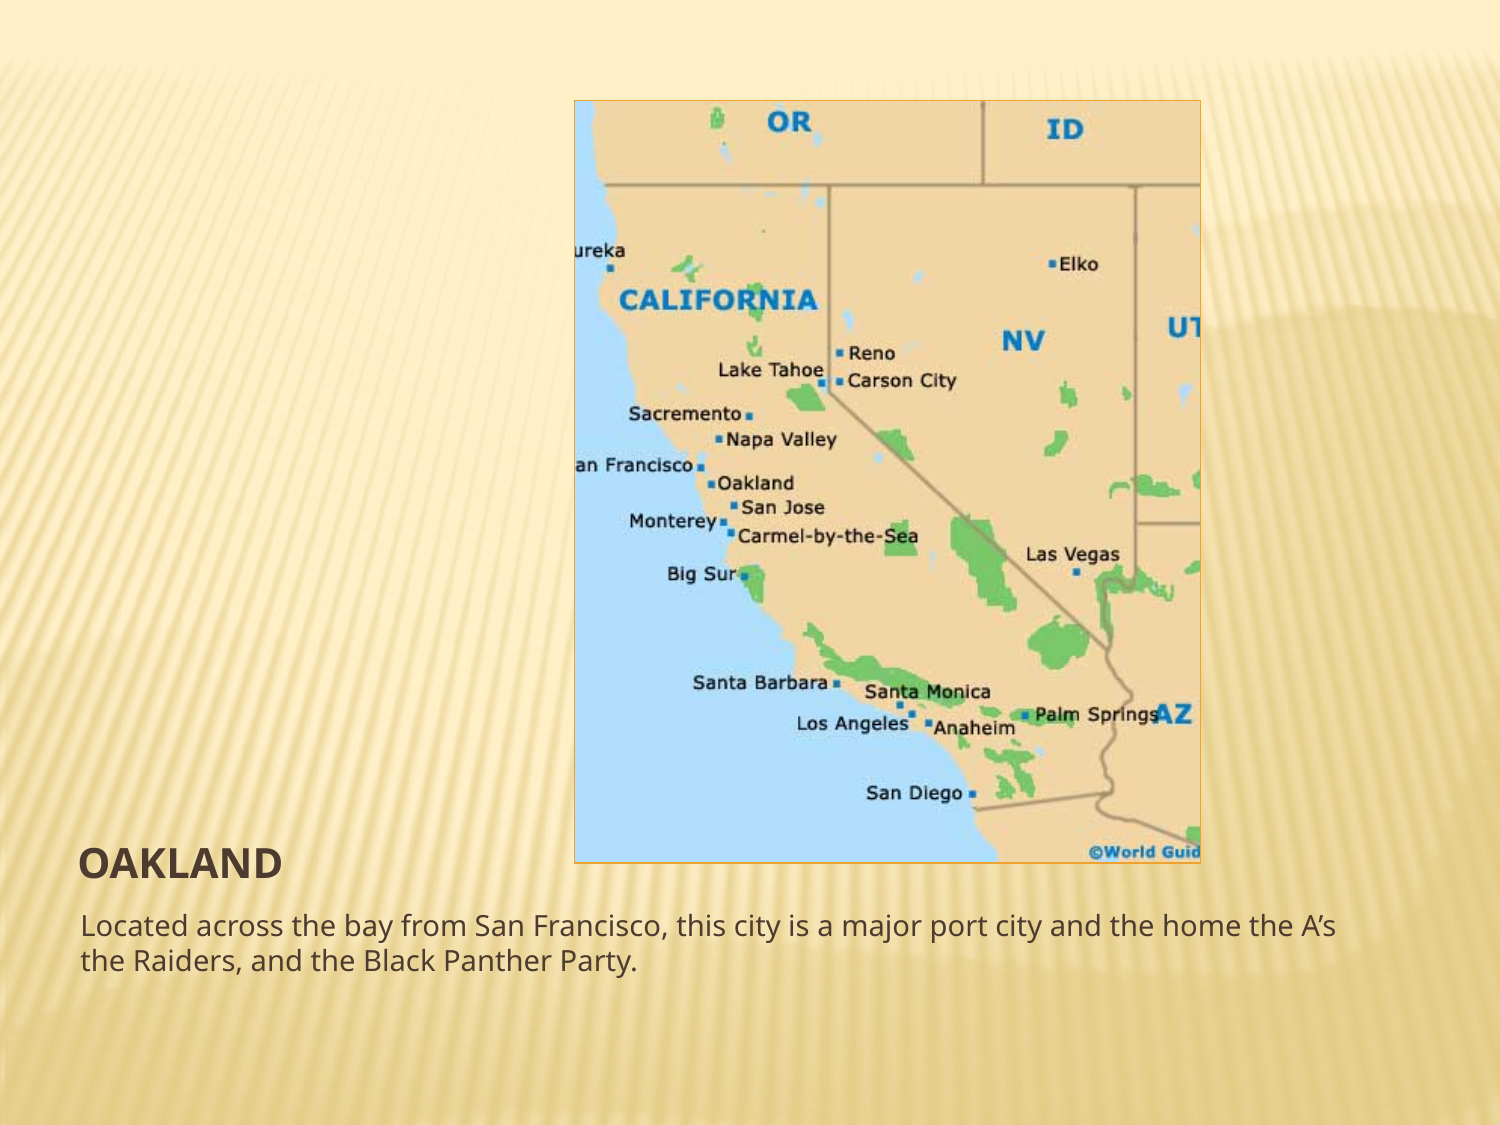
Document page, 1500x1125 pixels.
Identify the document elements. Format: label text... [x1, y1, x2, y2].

list Located across the bay from San Francisco, this city is a major port city and the home the A’s the Raiders, and the Black Panther Party. [62, 907, 1400, 1034]
picture [574, 100, 1201, 863]
title Oakland [62, 819, 1025, 905]
